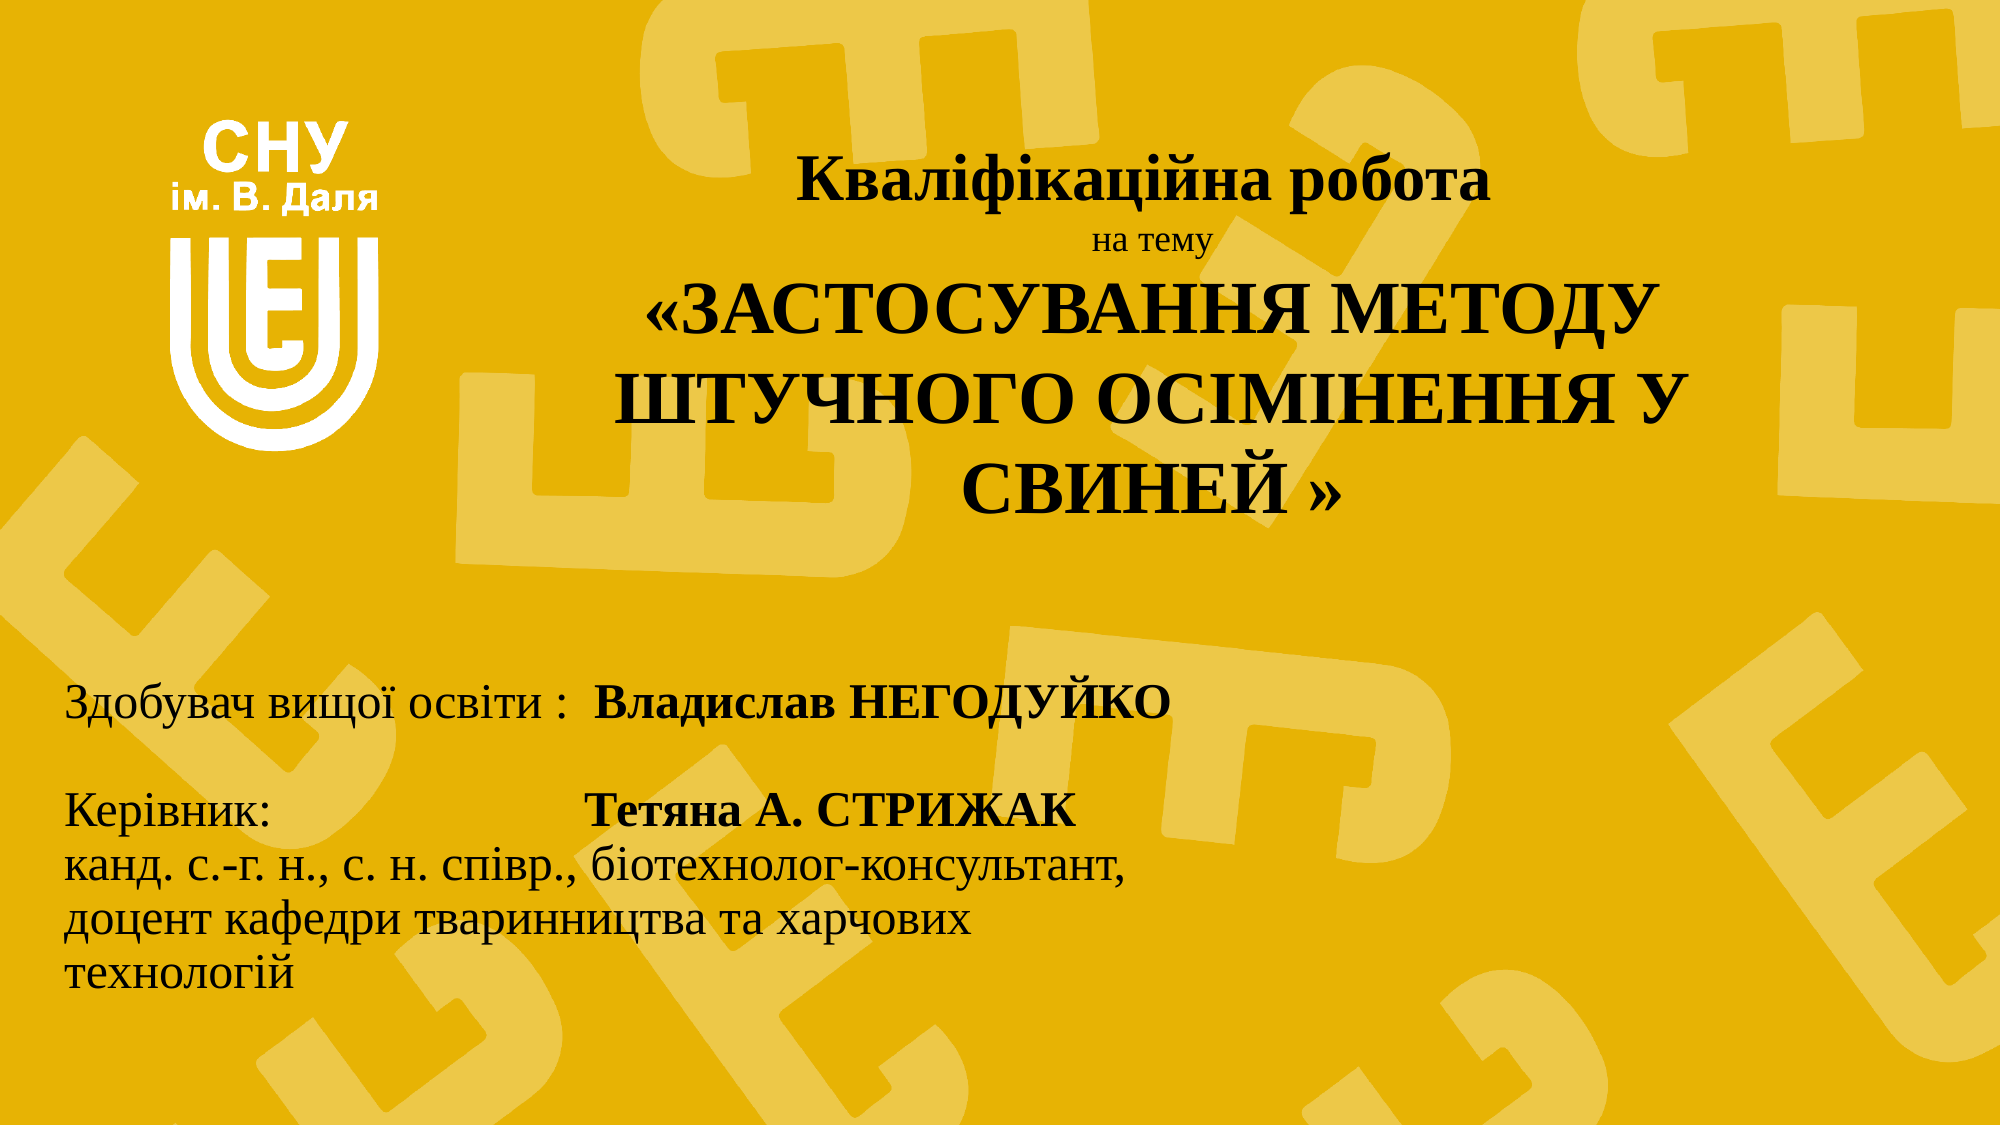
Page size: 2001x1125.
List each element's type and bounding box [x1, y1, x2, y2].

list [0, 0, 2000, 1125]
